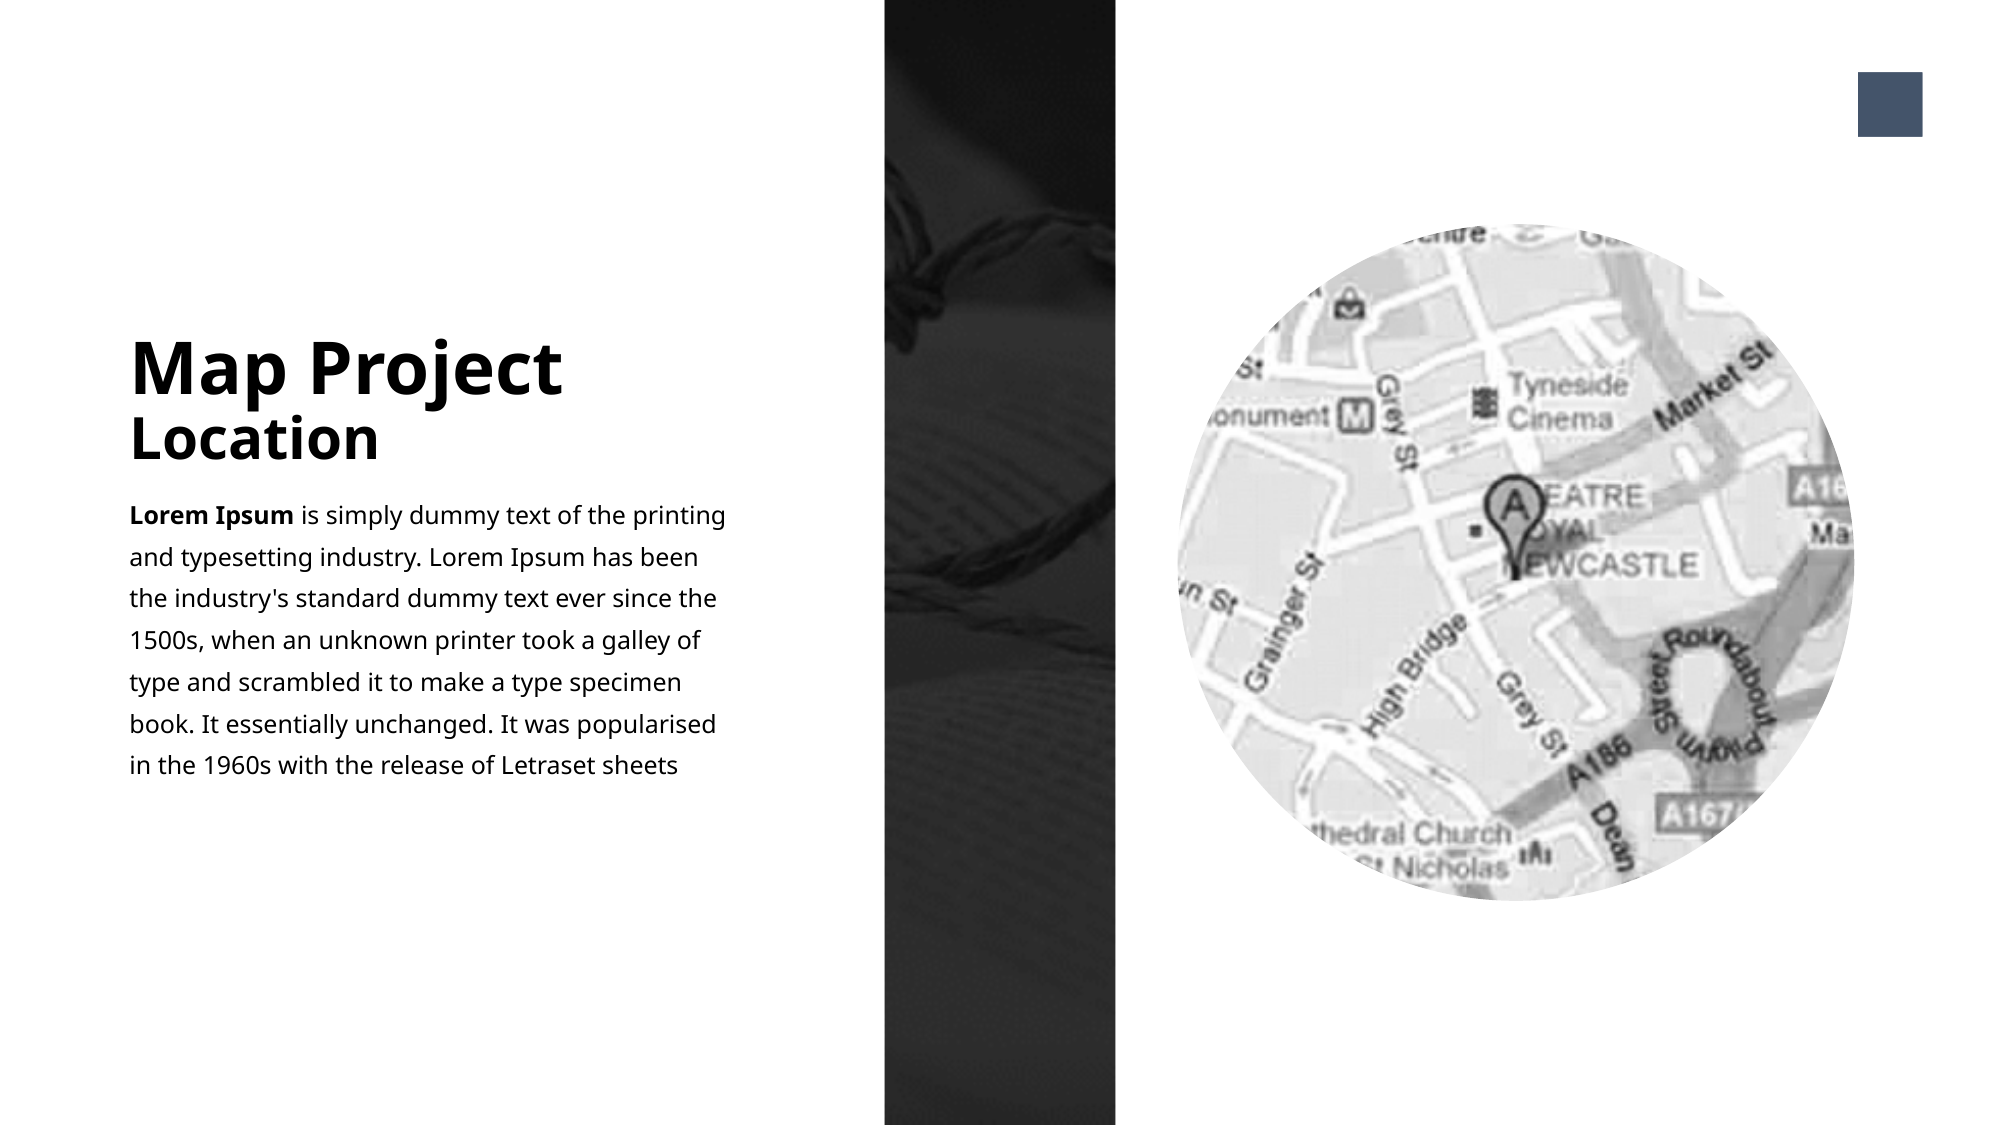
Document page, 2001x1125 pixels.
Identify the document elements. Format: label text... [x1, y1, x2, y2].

picture [1177, 224, 1855, 901]
text_box [1857, 130, 1924, 138]
picture [884, 0, 1116, 1125]
slide_number 19 [1854, 78, 1927, 130]
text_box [114, 339, 746, 786]
text_box [1857, 71, 1924, 78]
